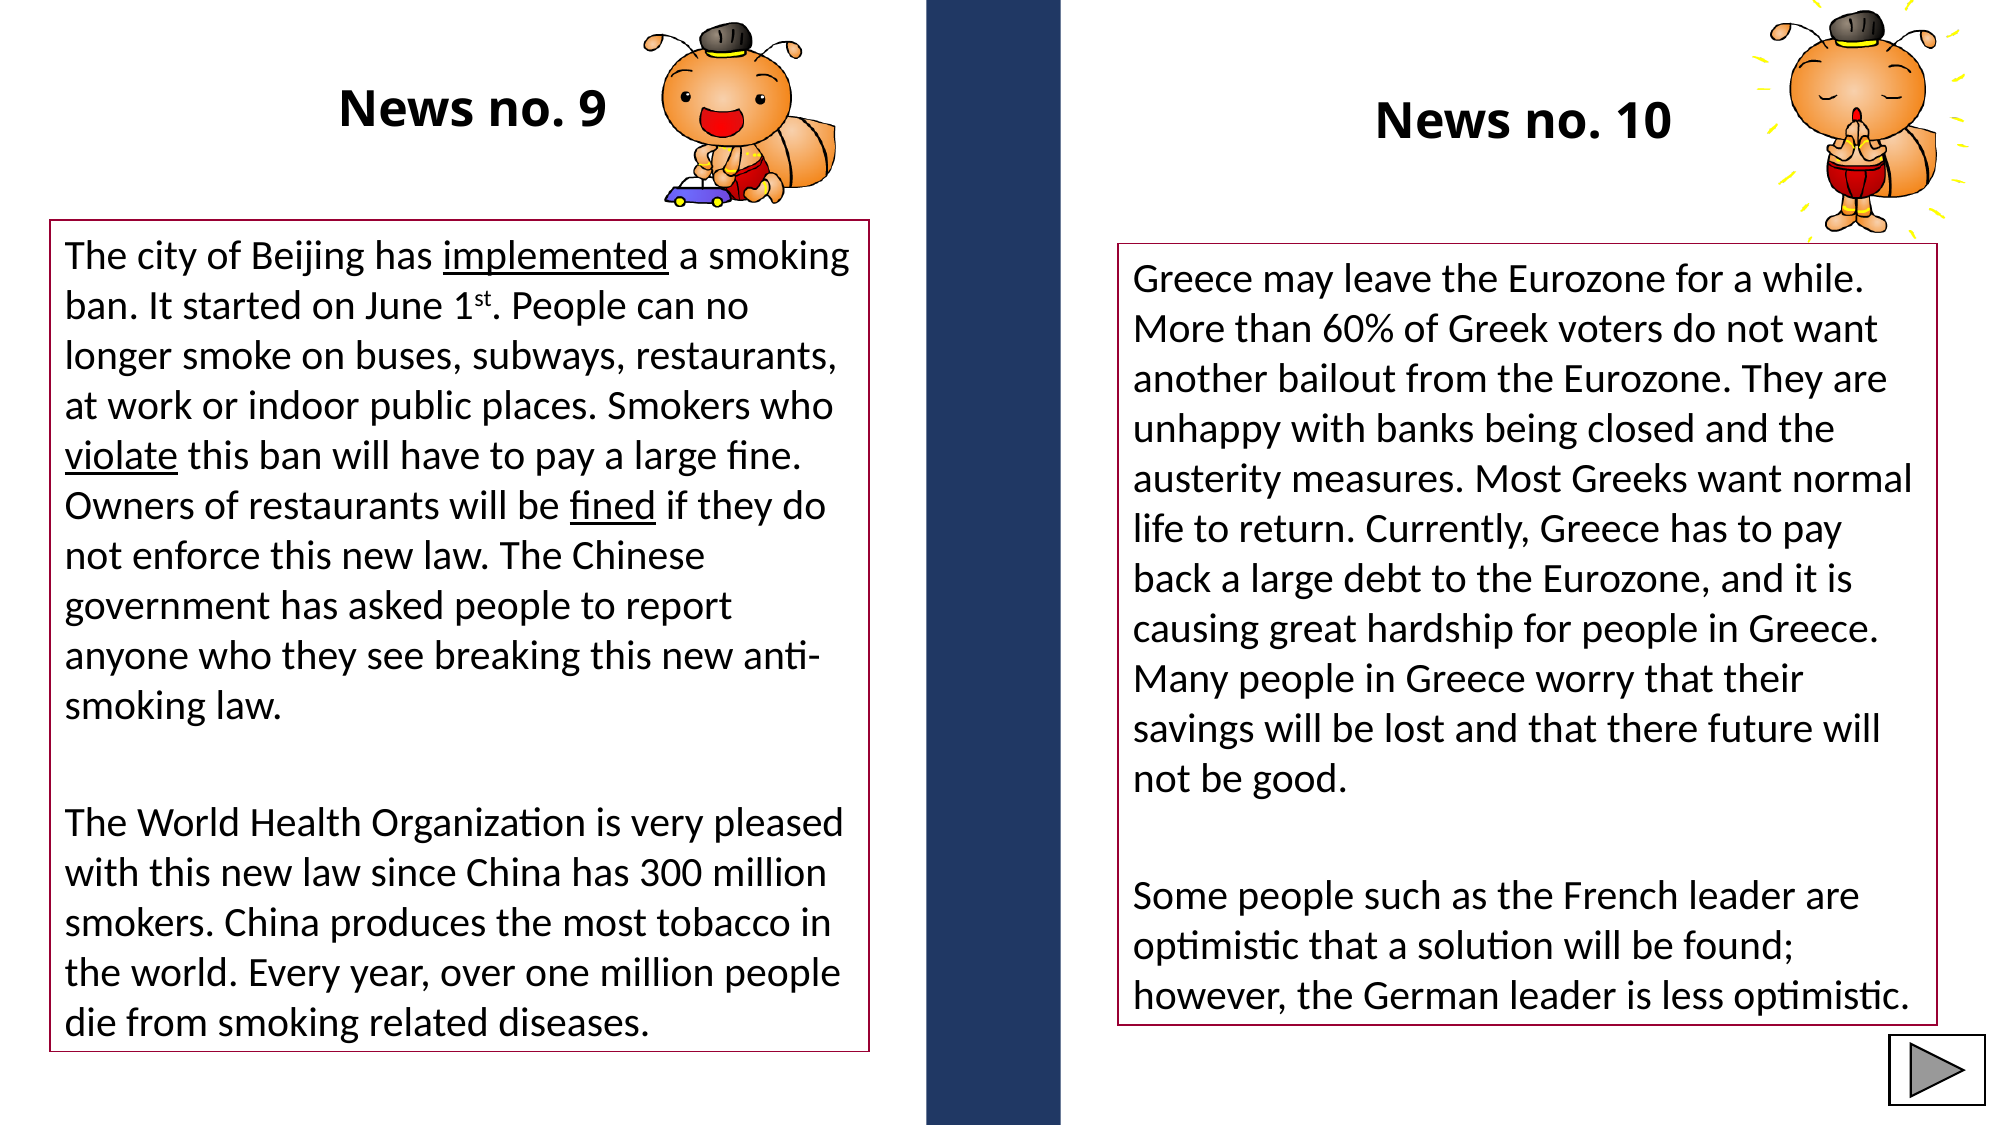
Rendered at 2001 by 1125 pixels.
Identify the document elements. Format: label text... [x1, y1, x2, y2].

text_box Greece may leave the Eurozone for a while. More than 60% of Greek voters do not want another bailout from the Eurozone. They are unhappy with banks being closed and the austerity measures. Most Greeks want normal life to return. Currently, Greece has to pay back a large debt to the Eurozone, and it is causing great hardship for people in Greece. Many people in Greece worry that their savings will be lost and that there future will not be good. Some people such as the French leader are optimistic that a solution will be found; however, the German leader is less optimistic. [1118, 243, 1938, 1026]
table_header News no. 9 [261, 53, 606, 149]
text_box [1888, 1034, 1986, 1106]
text_box [925, 0, 1062, 1125]
text_box The city of Beijing has implemented a smoking ban. It started on June 1st. People can no longer smoke on buses, subways, restaurants, at work or indoor public places. Smokers who violate this ban will have to pay a large fine. Owners of restaurants will be fined if they do not enforce this new law. The Chinese government has asked people to report anyone who they see breaking this new anti-smoking law. The World Health Organization is very pleased with this new law since China has 300 million smokers. China produces the most tobacco in the world. Every year, over one million people die from smoking related diseases. [49, 220, 869, 1052]
table_header News no. 10 [1311, 65, 1731, 161]
picture [1731, 0, 1985, 265]
picture [606, 0, 848, 265]
